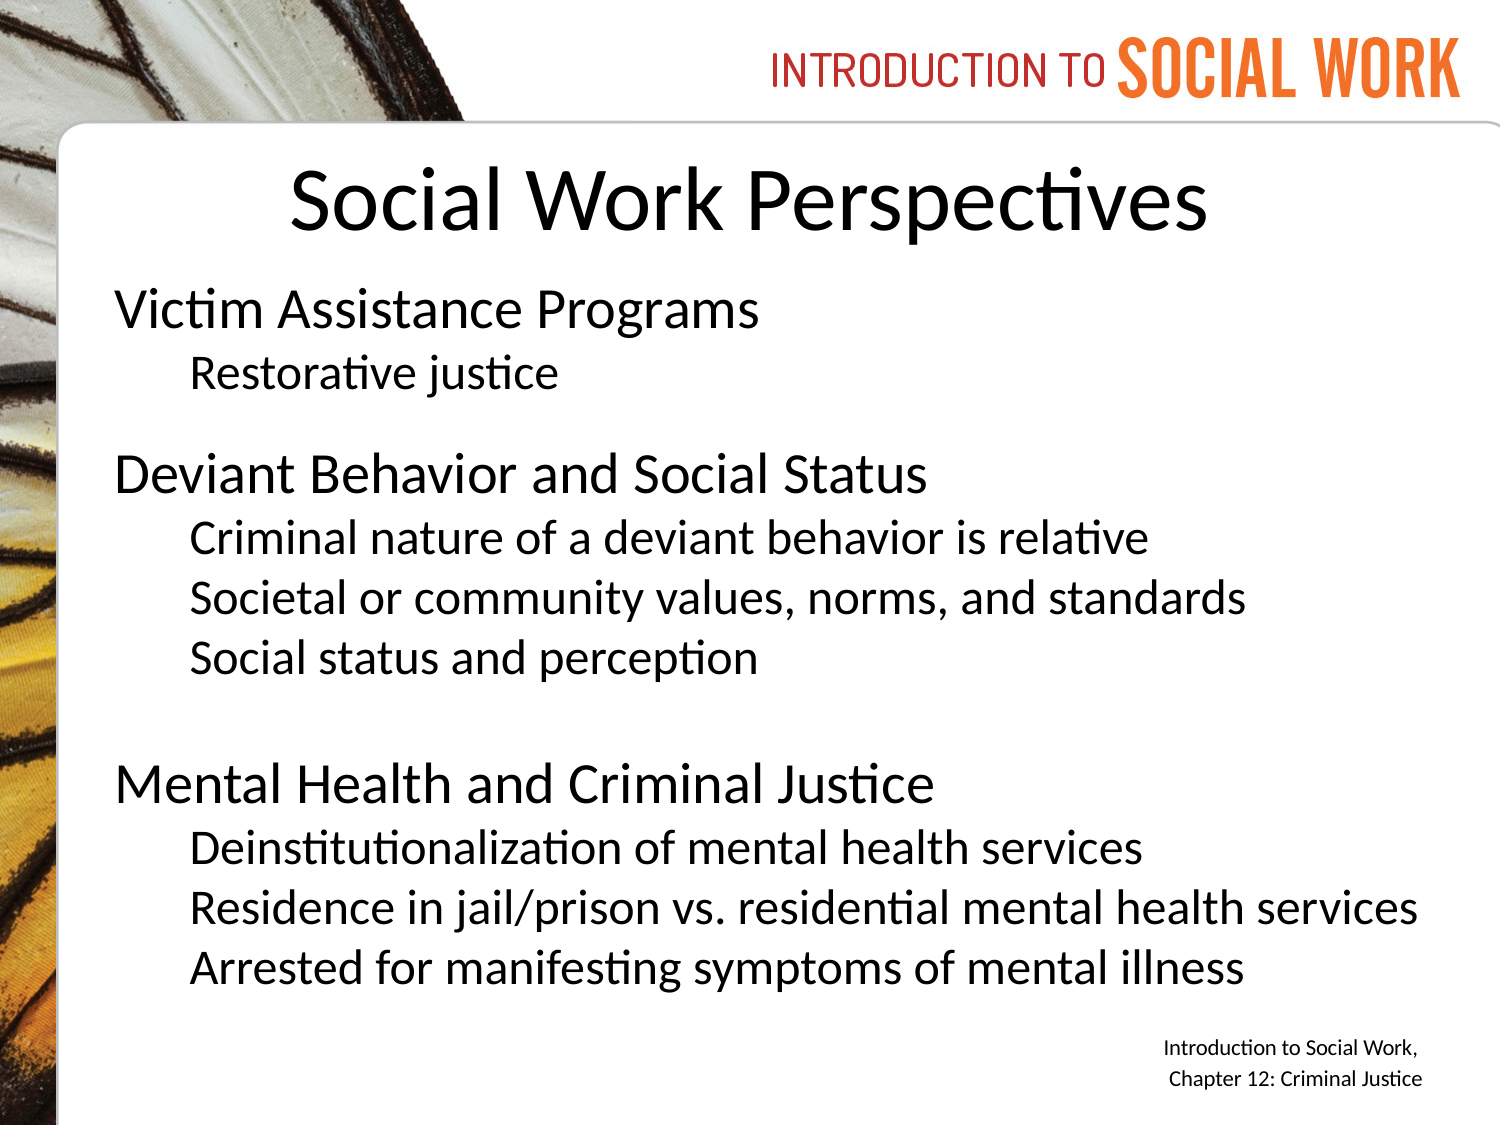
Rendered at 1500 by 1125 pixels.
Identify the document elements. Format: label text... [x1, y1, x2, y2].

title Social Work Perspectives [75, 99, 1425, 288]
text_box Victim Assistance Programs Restorative justice Deviant Behavior and Social Status Criminal nature of a deviant behavior is relative Societal or community values, norms, and standards Social status and perception Mental Health and Criminal Justice Deinstitutionalization of mental health services Residence in jail/prison vs. residential mental health services Arrested for manifesting symptoms of mental illness [99, 262, 1463, 1048]
list Introduction to Social Work, Chapter 12: Criminal Justice [1037, 1048, 1438, 1100]
picture [0, 0, 1500, 1125]
